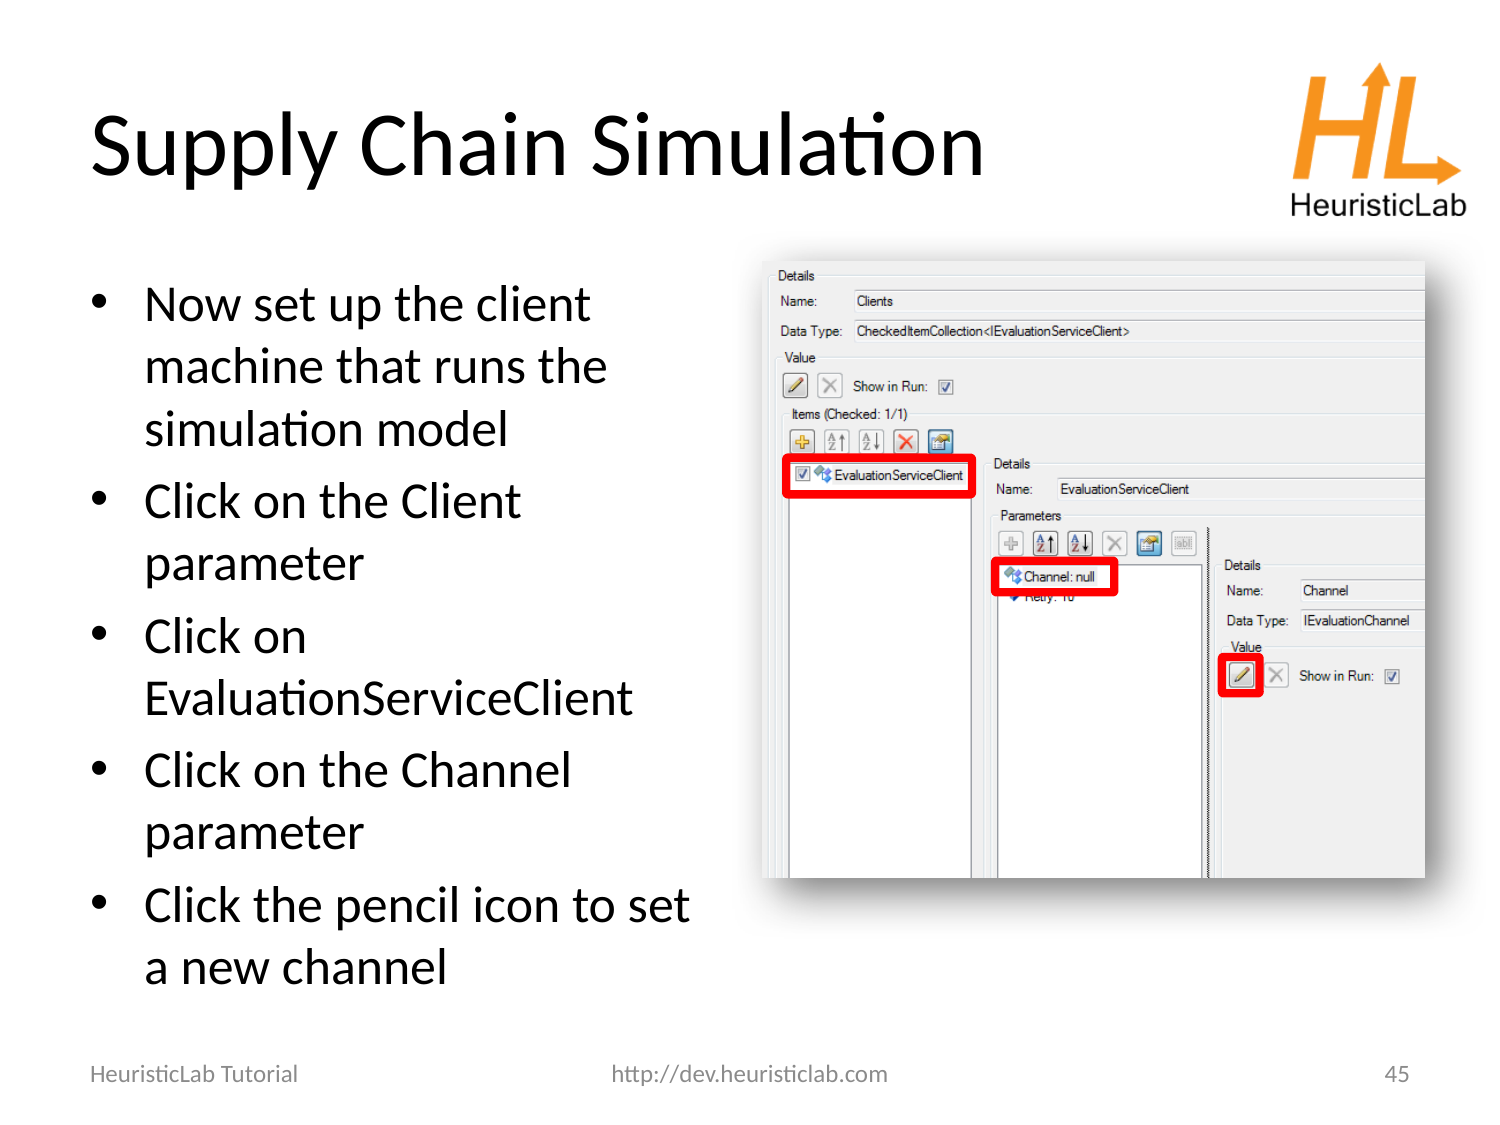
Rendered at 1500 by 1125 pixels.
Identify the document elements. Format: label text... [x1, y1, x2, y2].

picture [1281, 27, 1474, 244]
title Supply Chain Simulation [75, 45, 1282, 233]
list Now set up the client machine that runs the simulation model Click on the Client parameter Click on EvaluationServiceClient Click on the Channel parameter Click the pencil icon to set a new channel [75, 262, 738, 1005]
slide_number 45 [1074, 1042, 1425, 1103]
picture [762, 261, 1426, 879]
footer http://dev.heuristiclab.com [512, 1042, 988, 1103]
slide_number HeuristicLab Tutorial [75, 1042, 425, 1103]
